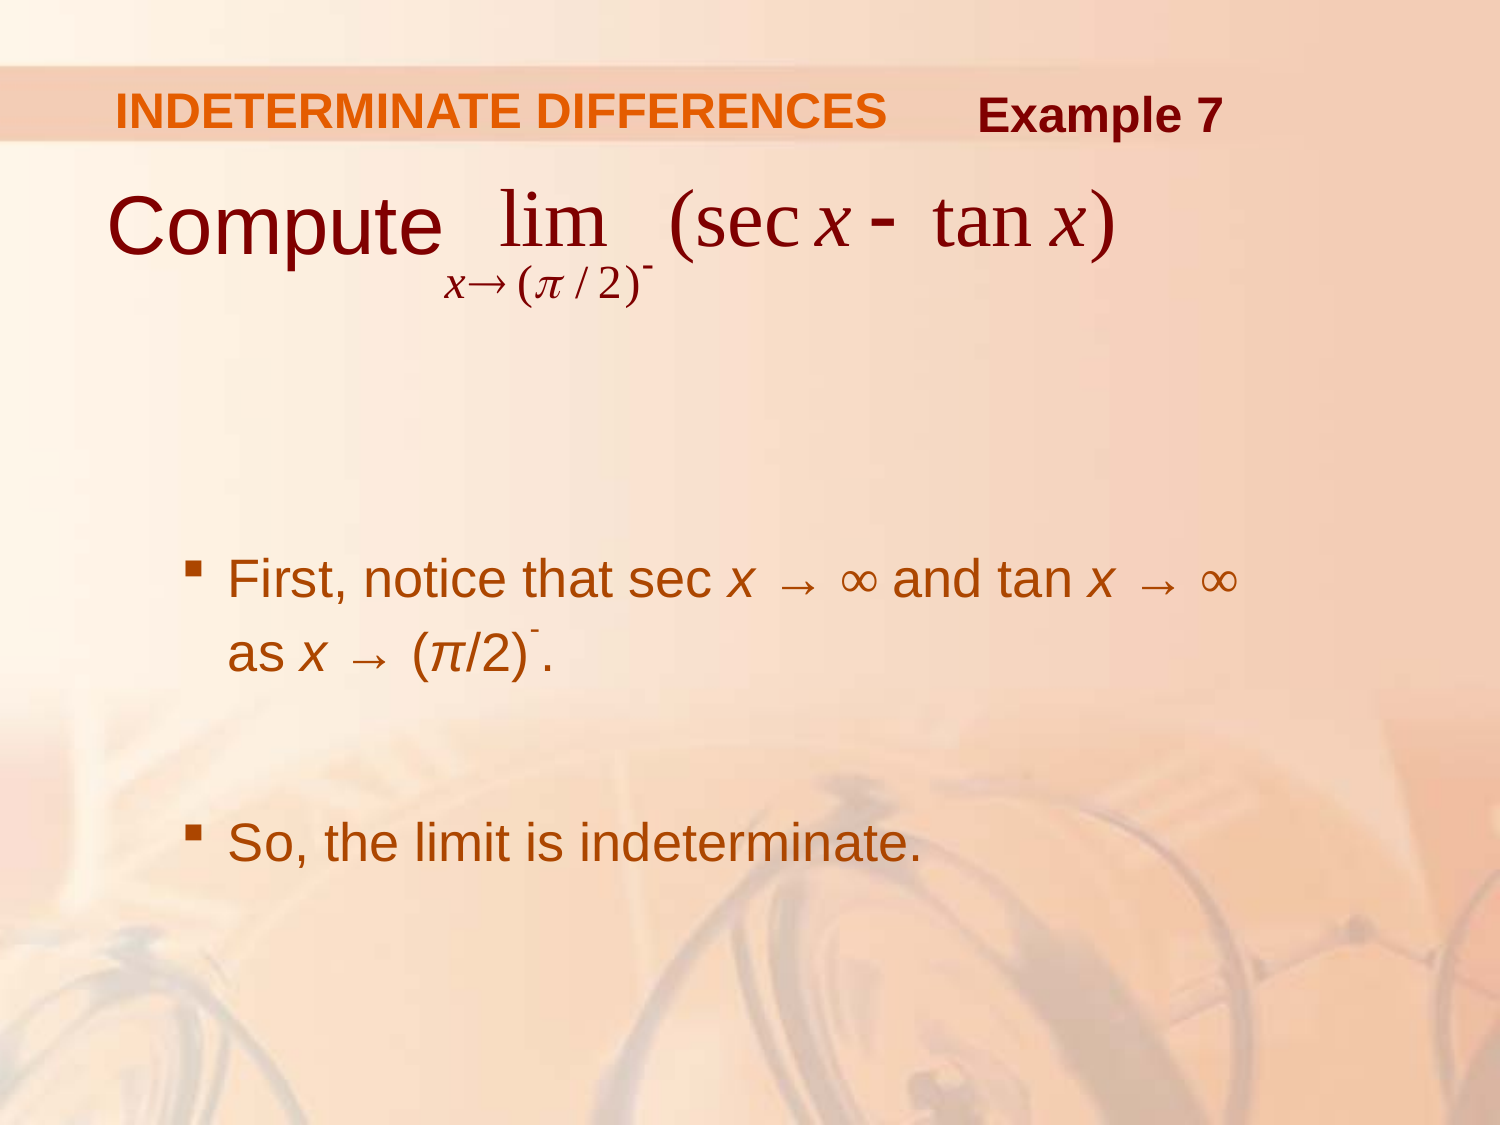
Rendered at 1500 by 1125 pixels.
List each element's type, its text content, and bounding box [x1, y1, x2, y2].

text_box Example 7 [962, 74, 1425, 150]
title INDETERMINATE DIFFERENCES [99, 60, 976, 133]
picture [0, 0, 1500, 1125]
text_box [429, 163, 1131, 329]
list Compute First, notice that sec x → ∞ and tan x → ∞ as x → (π/2)-. So, the limit is indeterminate. [90, 133, 1499, 1097]
